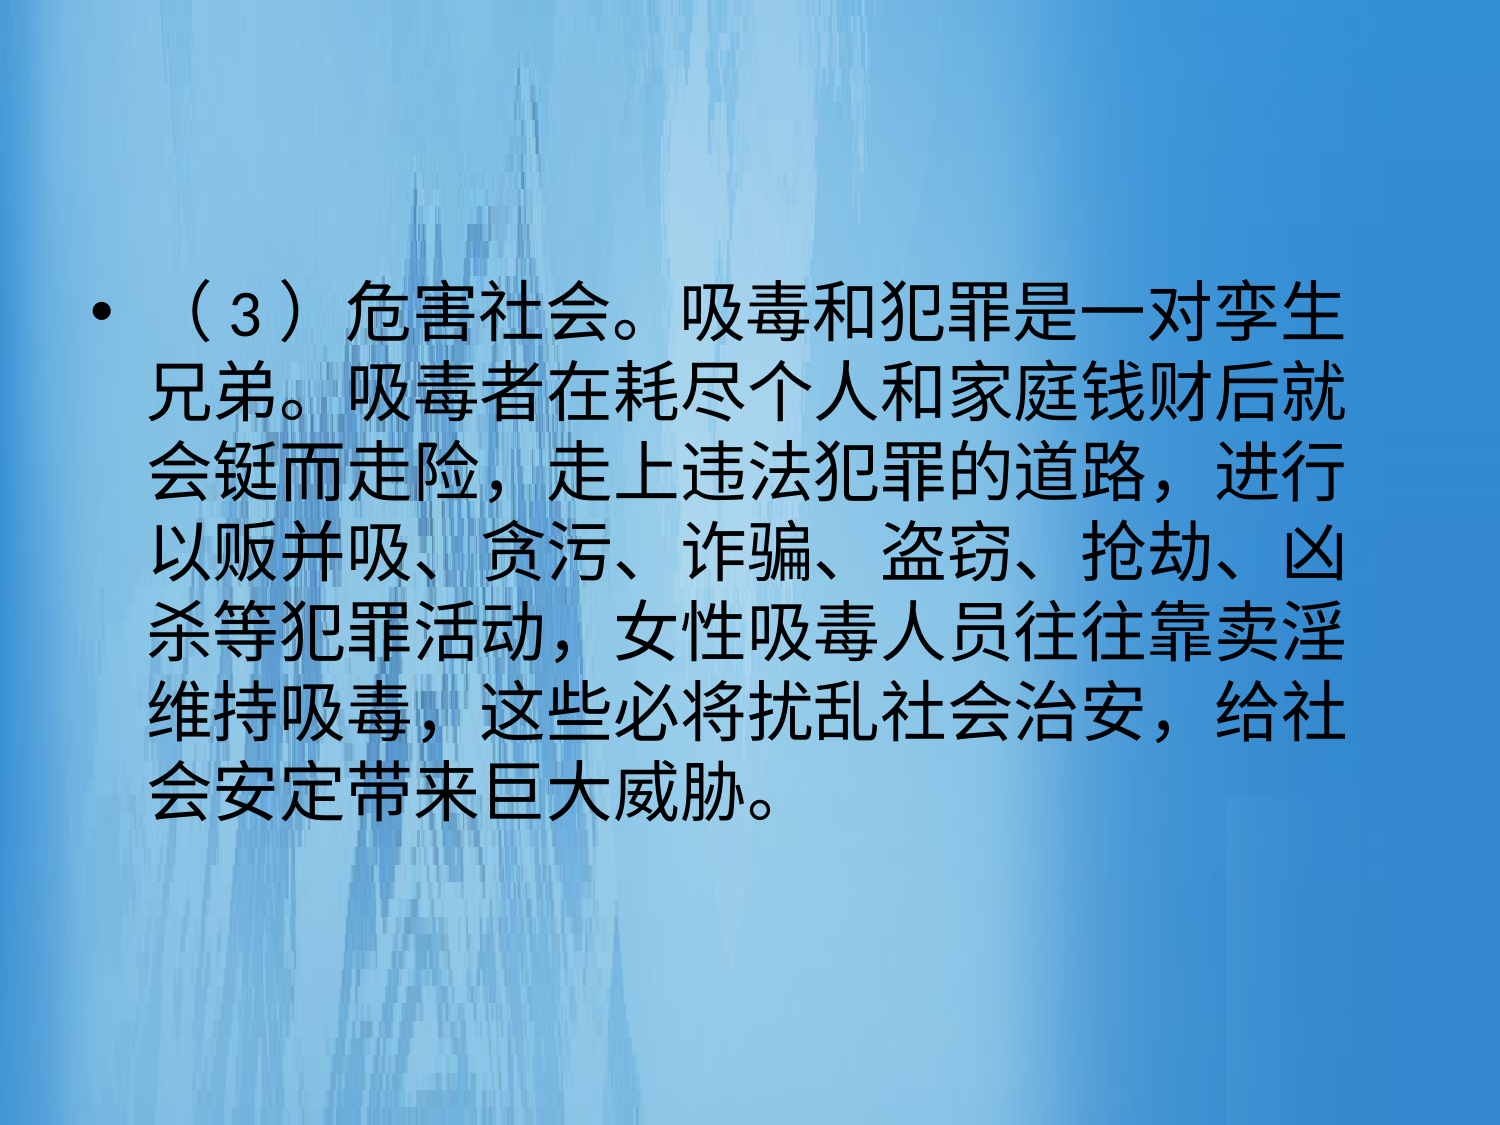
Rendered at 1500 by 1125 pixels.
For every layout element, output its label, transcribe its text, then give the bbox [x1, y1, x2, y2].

list （3）危害社会。吸毒和犯罪是一对孪生兄弟。吸毒者在耗尽个人和家庭钱财后就会铤而走险，走上违法犯罪的道路，进行以贩并吸、贪污、诈骗、盗窃、抢劫、凶杀等犯罪活动，女性吸毒人员往往靠卖淫维持吸毒，这些必将扰乱社会治安，给社会安定带来巨大威胁。 [75, 262, 1425, 1005]
picture [0, 0, 1500, 1125]
